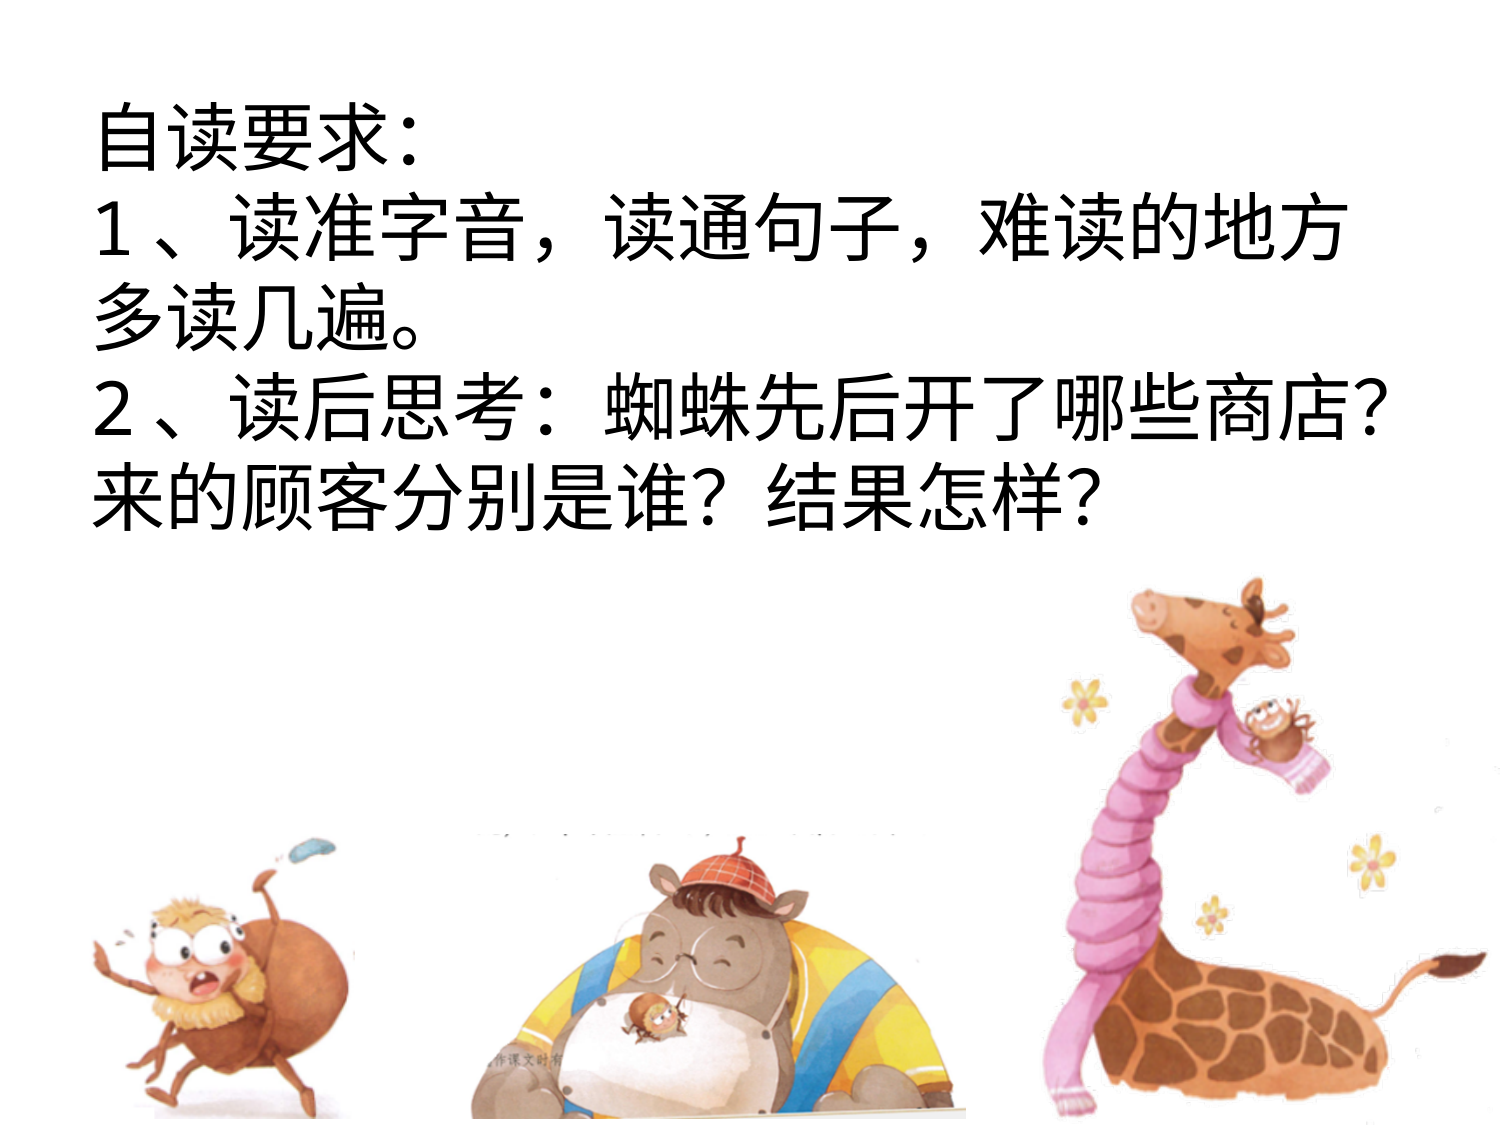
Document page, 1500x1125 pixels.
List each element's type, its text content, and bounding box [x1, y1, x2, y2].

title 自读要求： 1、读准字音，读通句子，难读的地方多读几遍。 2、读后思考：蜘蛛先后开了哪些商店？来的顾客分别是谁？结果怎样？ [75, 45, 1425, 587]
picture [1023, 568, 1500, 1125]
picture [466, 834, 966, 1119]
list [52, 795, 355, 1119]
